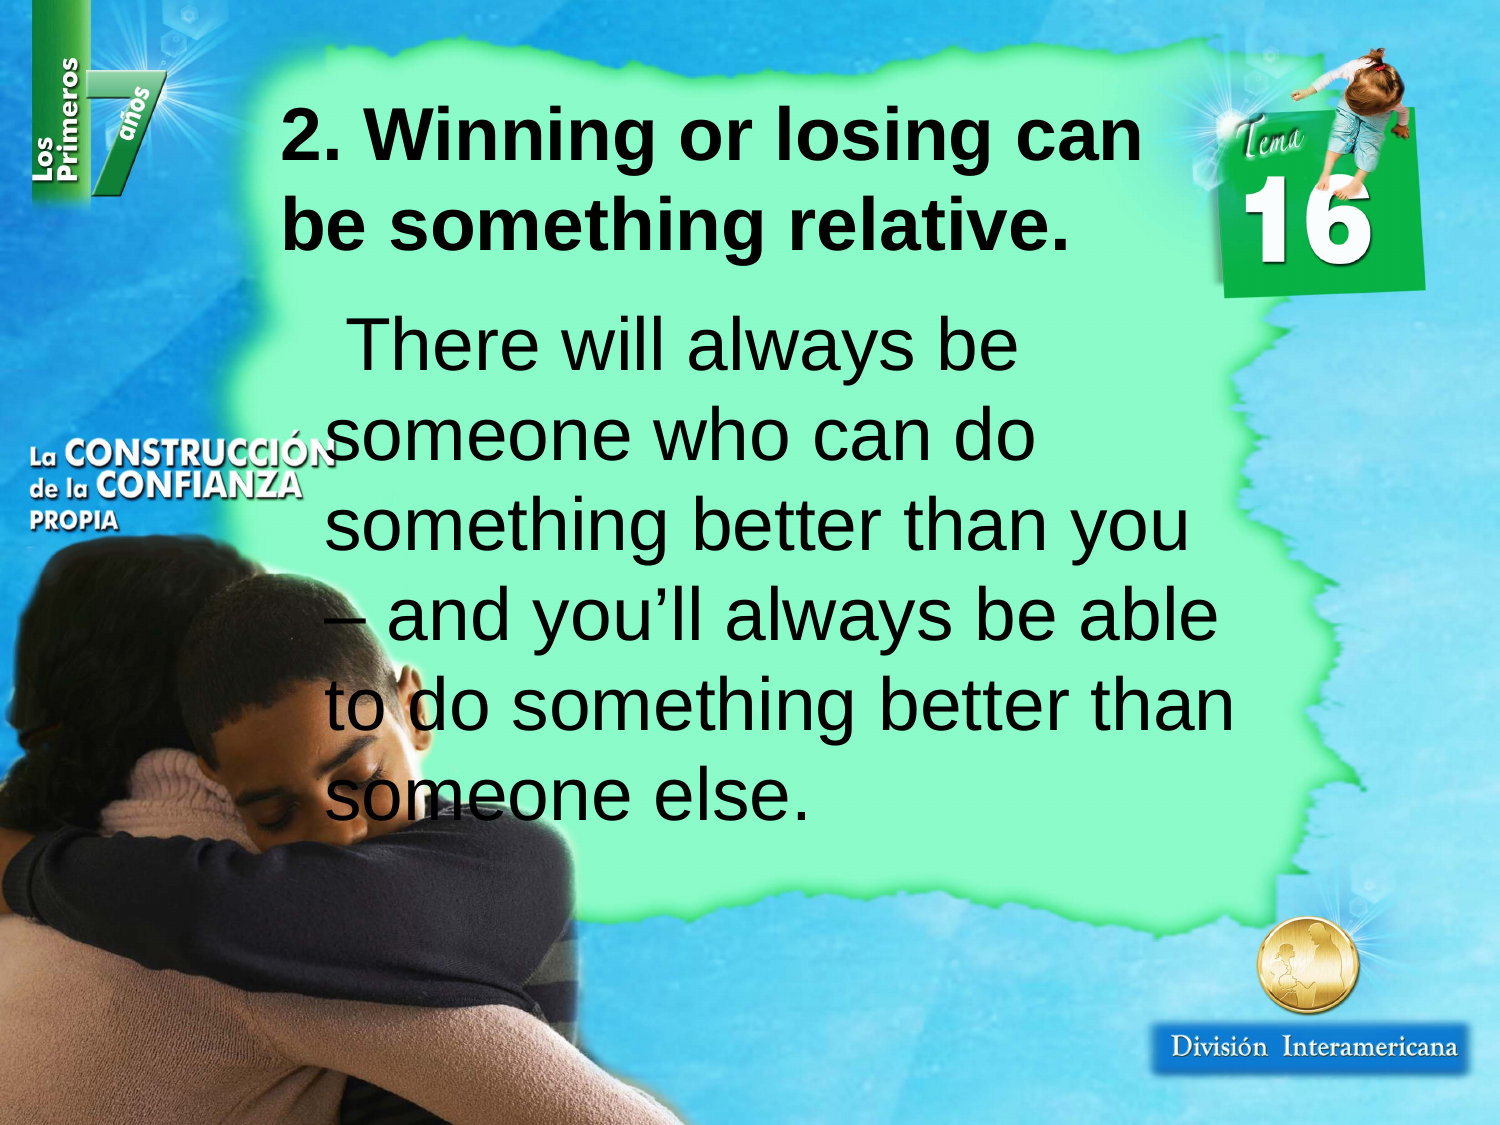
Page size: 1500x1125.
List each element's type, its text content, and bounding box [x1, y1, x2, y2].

picture [0, 0, 1500, 1125]
text_box 2. Winning or losing can be something relative. There will always be someone who can do something better than you – and you’ll always be able to do something better than someone else. [265, 78, 1258, 843]
